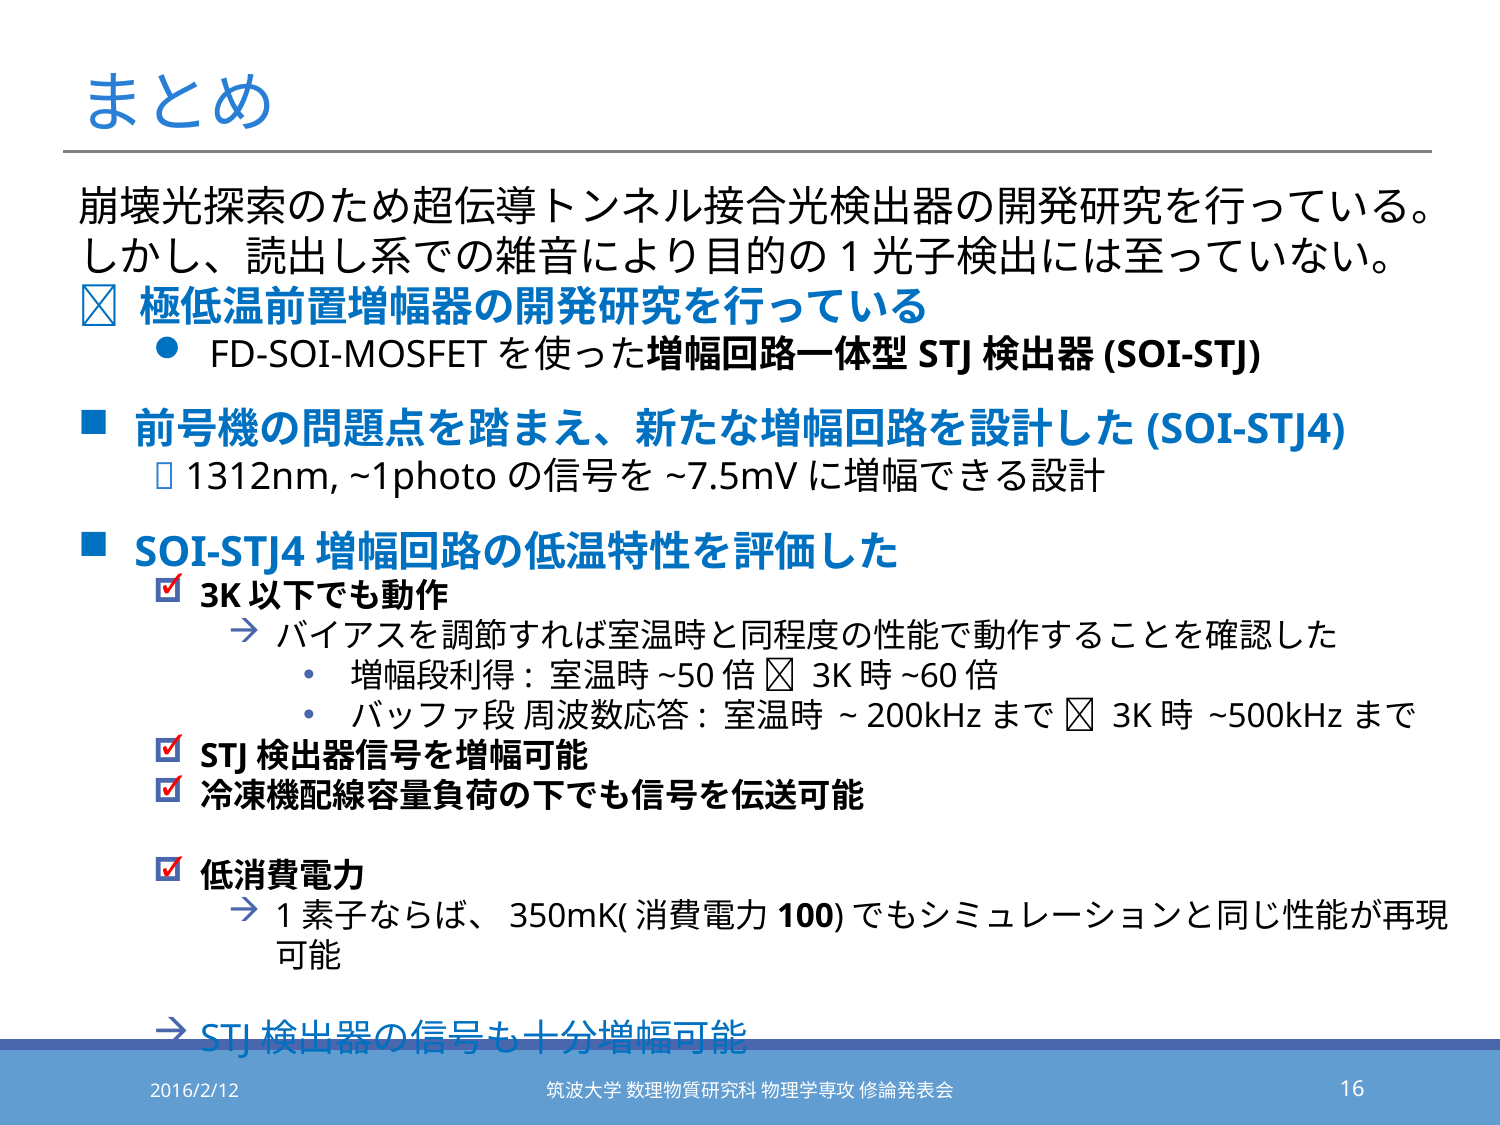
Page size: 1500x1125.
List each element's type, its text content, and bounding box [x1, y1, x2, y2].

footer 筑波大学 数理物質研究科 物理学専攻 修論発表会 [453, 1059, 1047, 1120]
text_box ✓ [142, 552, 204, 613]
title まとめ [63, 47, 1433, 148]
text_box ✓ [142, 835, 204, 895]
text_box ✓ [142, 754, 204, 815]
slide_number 16 [1218, 1059, 1380, 1120]
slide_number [135, 1059, 440, 1120]
text_box ✓ [142, 713, 204, 754]
